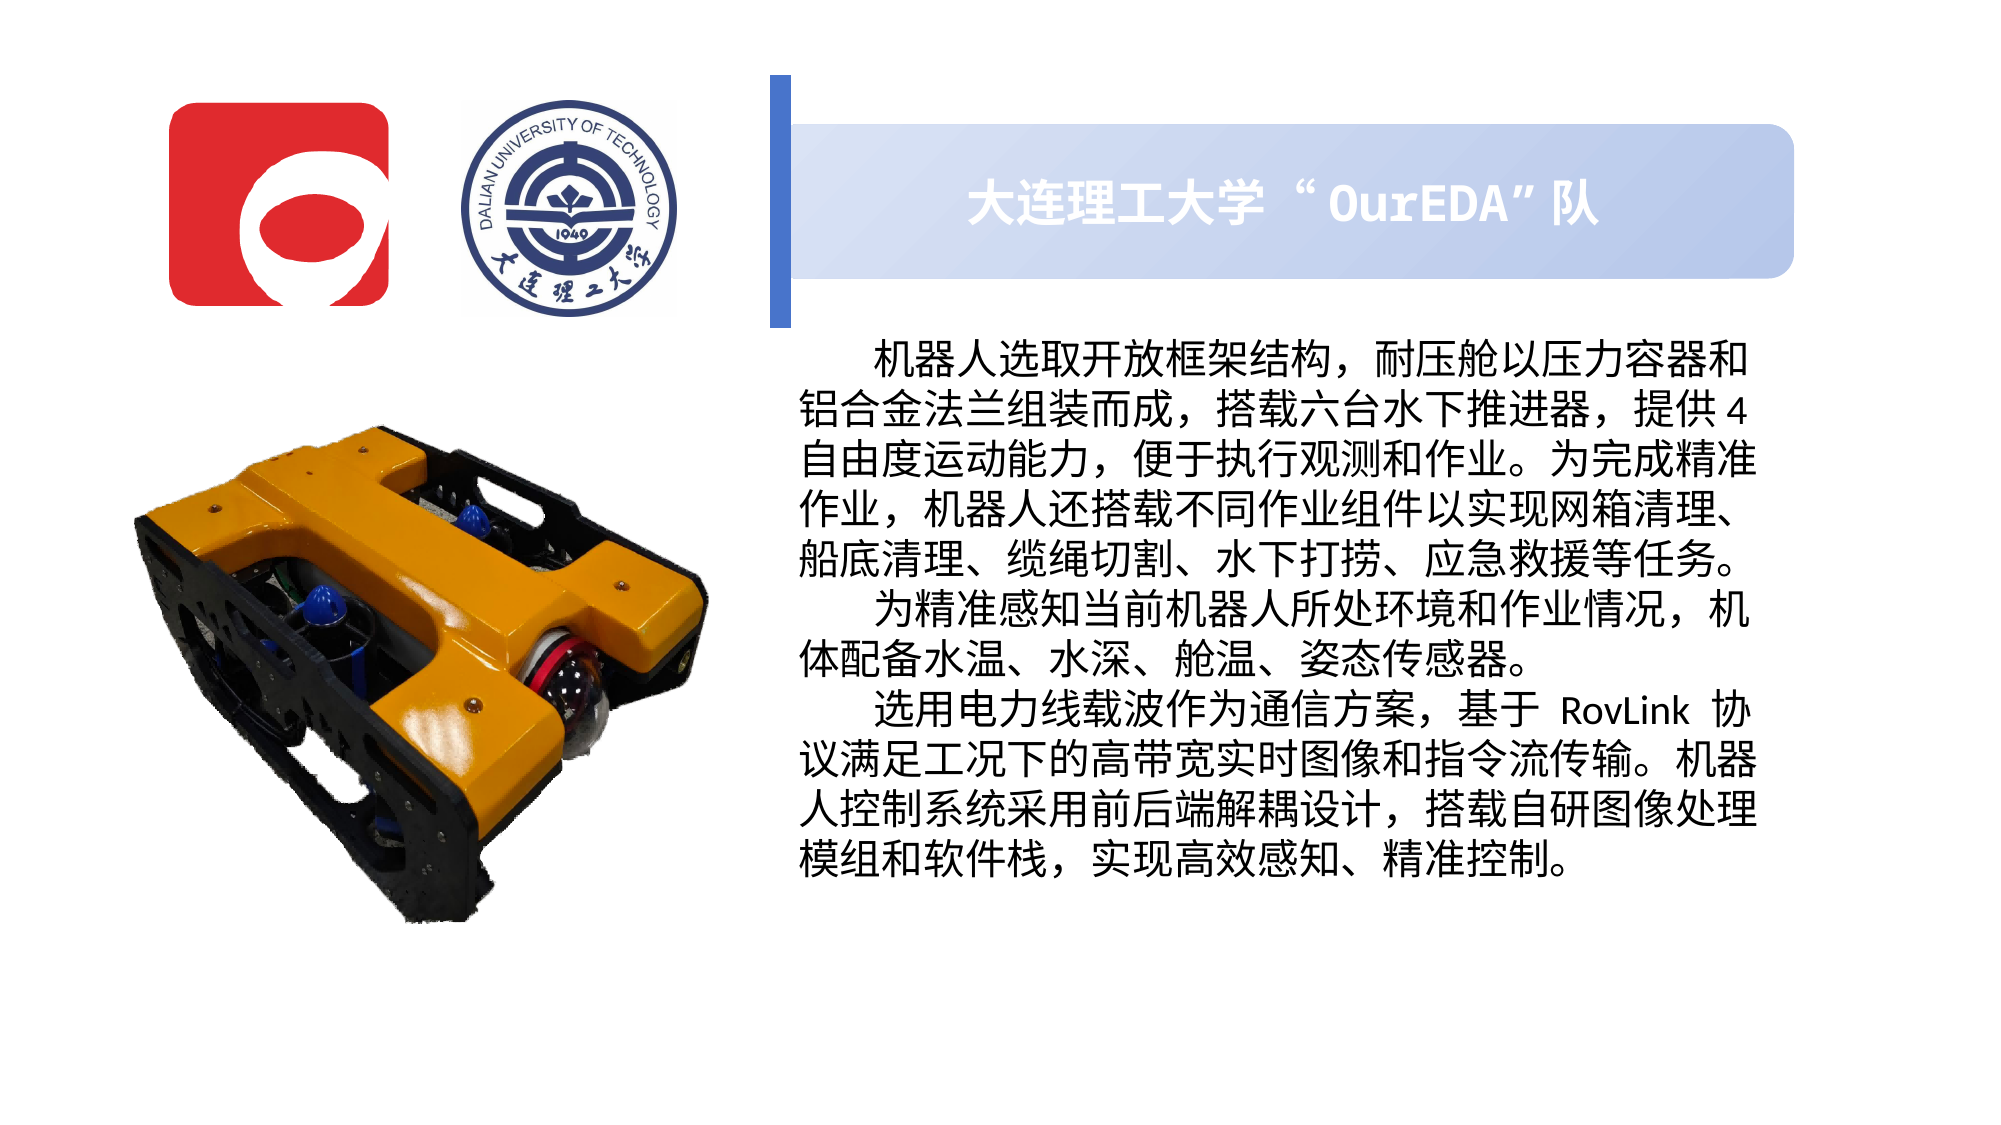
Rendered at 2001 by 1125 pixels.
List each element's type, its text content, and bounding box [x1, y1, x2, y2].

text_box 机器人选取开放框架结构，耐压舱以压力容器和铝合金法兰组装而成，搭载六台水下推进器，提供4自由度运动能力，便于执行观测和作业。为完成精准作业，机器人还搭载不同作业组件以实现网箱清理、船底清理、缆绳切割、水下打捞、应急救援等任务。 为精准感知当前机器人所处环境和作业情况，机体配备水温、水深、舱温、姿态传感器。 选用电力线载波作为通信方案，基于 RovLink 协议满足工况下的高带宽实时图像和指令流传输。机器人控制系统采用前后端解耦设计，搭载自研图像处理模组和软件栈，实现高效感知、精准控制。 [783, 325, 1805, 945]
picture [158, 97, 402, 314]
picture [461, 100, 678, 317]
picture [18, 353, 922, 948]
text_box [772, 74, 1795, 329]
